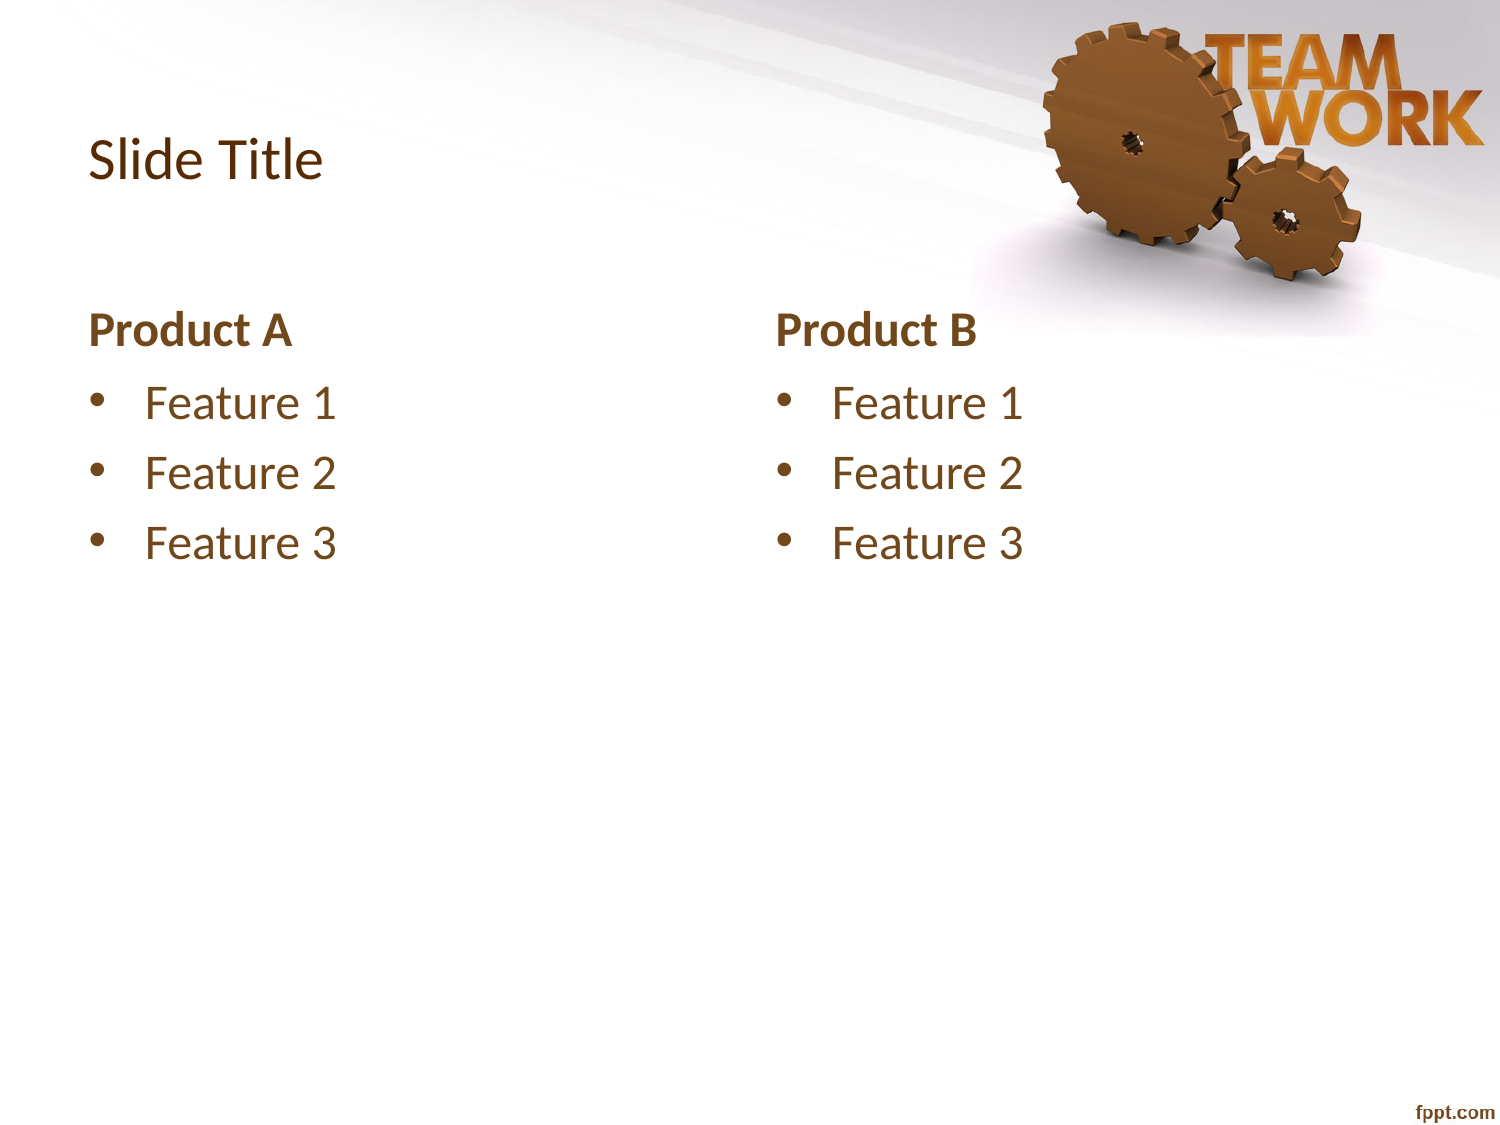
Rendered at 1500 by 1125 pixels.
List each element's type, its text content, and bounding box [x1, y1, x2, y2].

picture [0, 0, 1500, 1125]
list Feature 1 Feature 2 Feature 3 [760, 362, 1424, 860]
list Feature 1 Feature 2 Feature 3 [73, 362, 737, 860]
list Product B [760, 258, 1424, 362]
list Product A [73, 258, 737, 362]
title Slide Title [73, 111, 1424, 199]
